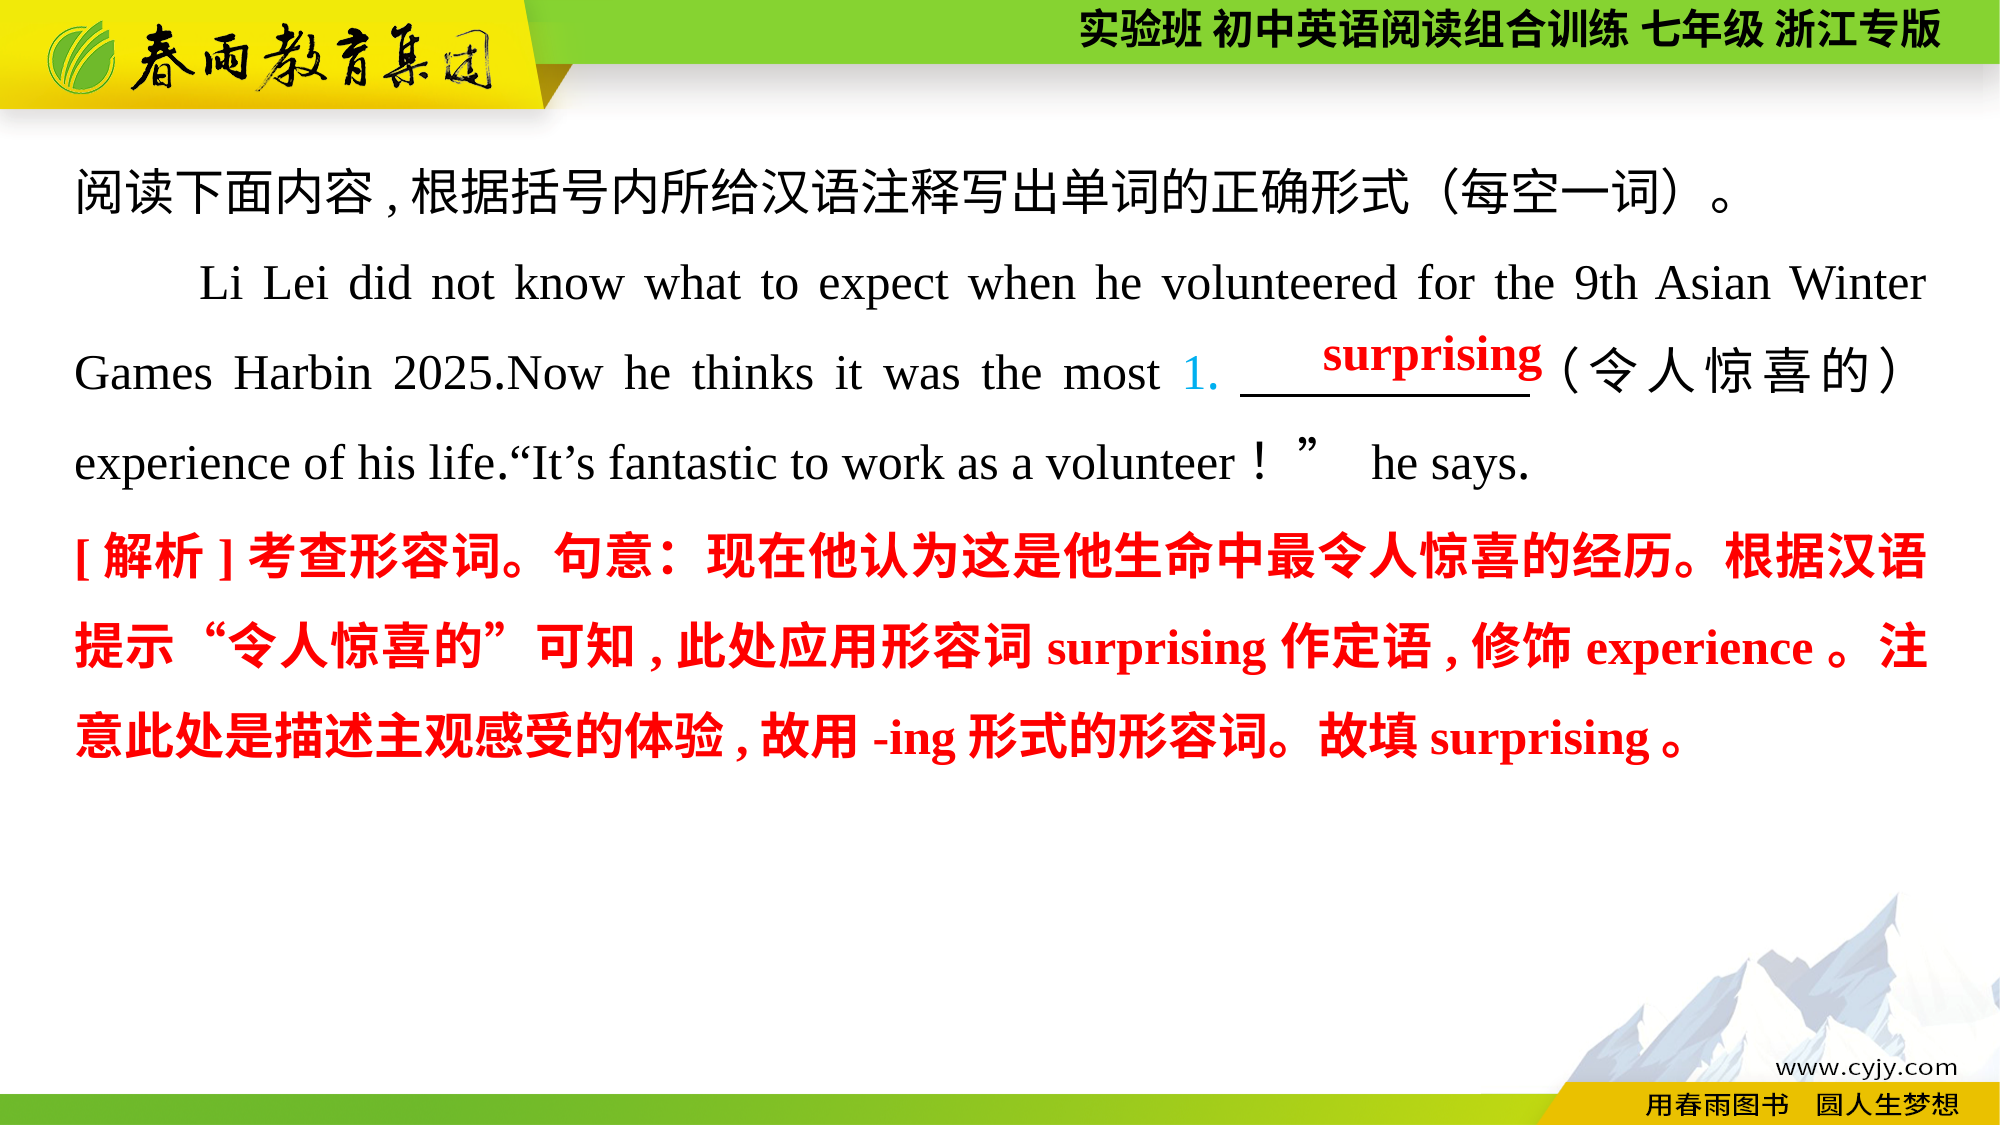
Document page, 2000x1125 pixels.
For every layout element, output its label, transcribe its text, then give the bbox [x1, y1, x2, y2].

list 阅读下面内容,根据括号内所给汉语注释写出单词的正确形式（每空一词）。 Li Lei did not know what to expect when he volunteered for the 9th Asian Winter Games Harbin 2025.Now he thinks it was the most 1. （令人惊喜的） experience of his life.“It’s fantastic to work as a volunteer！” he says. [59, 122, 1944, 486]
text_box surprising [1308, 312, 1558, 388]
text_box [解析]考查形容词。句意：现在他认为这是他生命中最令人惊喜的经历。根据汉语提示“令人惊喜的”可知,此处应用形容词surprising作定语,修饰experience。注意此处是描述主观感受的体验,故用-ing形式的形容词。故填surprising。 [59, 486, 1944, 772]
picture [0, 0, 2000, 1125]
